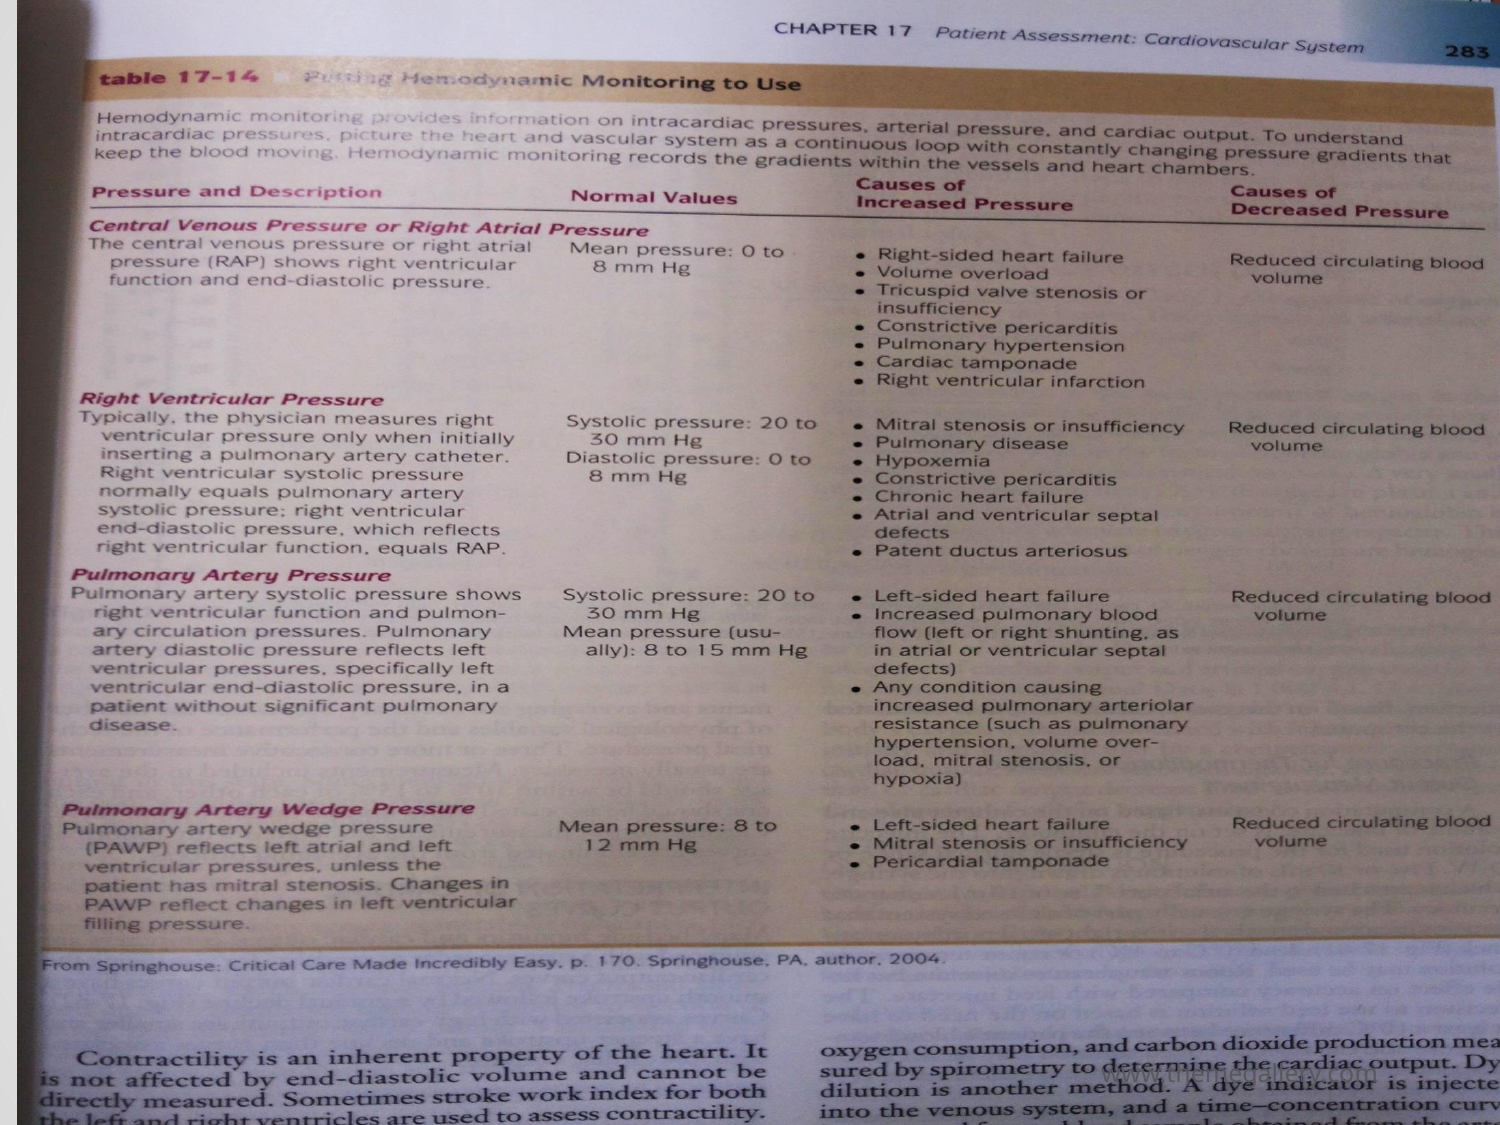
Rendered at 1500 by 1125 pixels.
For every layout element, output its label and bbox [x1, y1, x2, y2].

list [17, 0, 1500, 1125]
